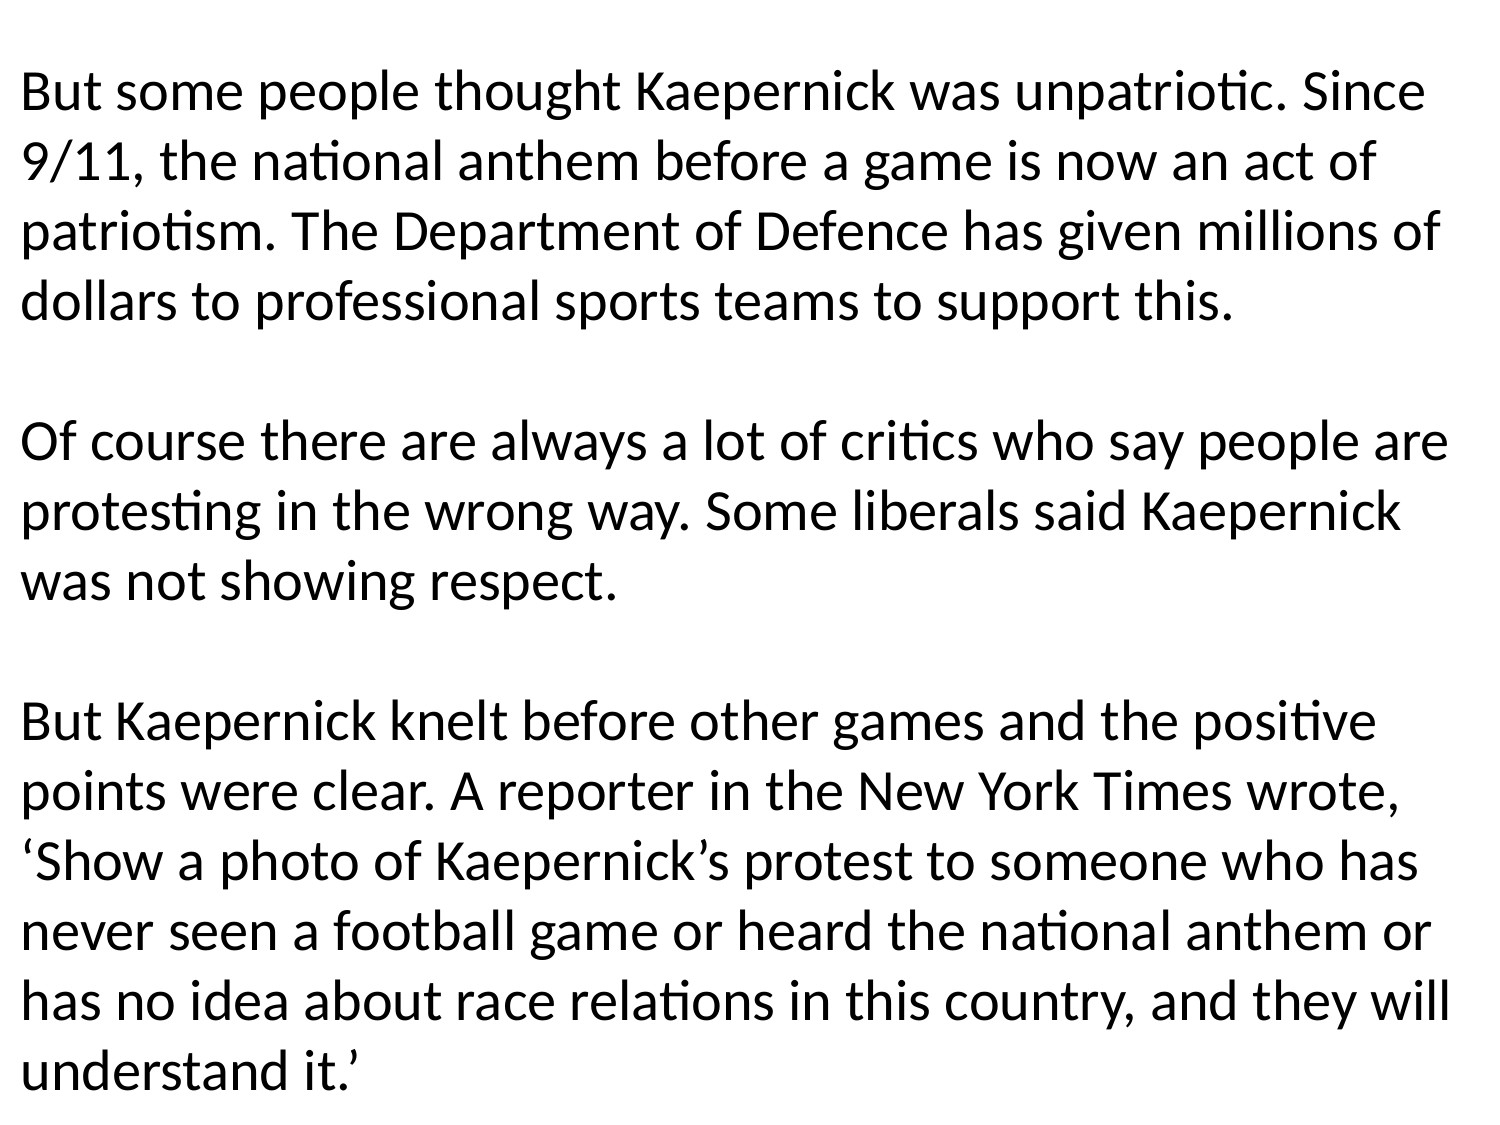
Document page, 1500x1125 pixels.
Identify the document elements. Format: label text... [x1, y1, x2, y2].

text_box But some people thought Kaepernick was unpatriotic. Since 9/11, the national anthem before a game is now an act of patriotism. The Department of Defence has given millions of dollars to professional sports teams to support this. Of course there are always a lot of critics who say people are protesting in the wrong way. Some liberals said Kaepernick was not showing respect. But Kaepernick knelt before other games and the positive points were clear. A reporter in the New York Times wrote, ‘Show a photo of Kaepernick’s protest to someone who has never seen a football game or heard the national anthem or has no idea about race relations in this country, and they will understand it.’ [6, 0, 1489, 1125]
